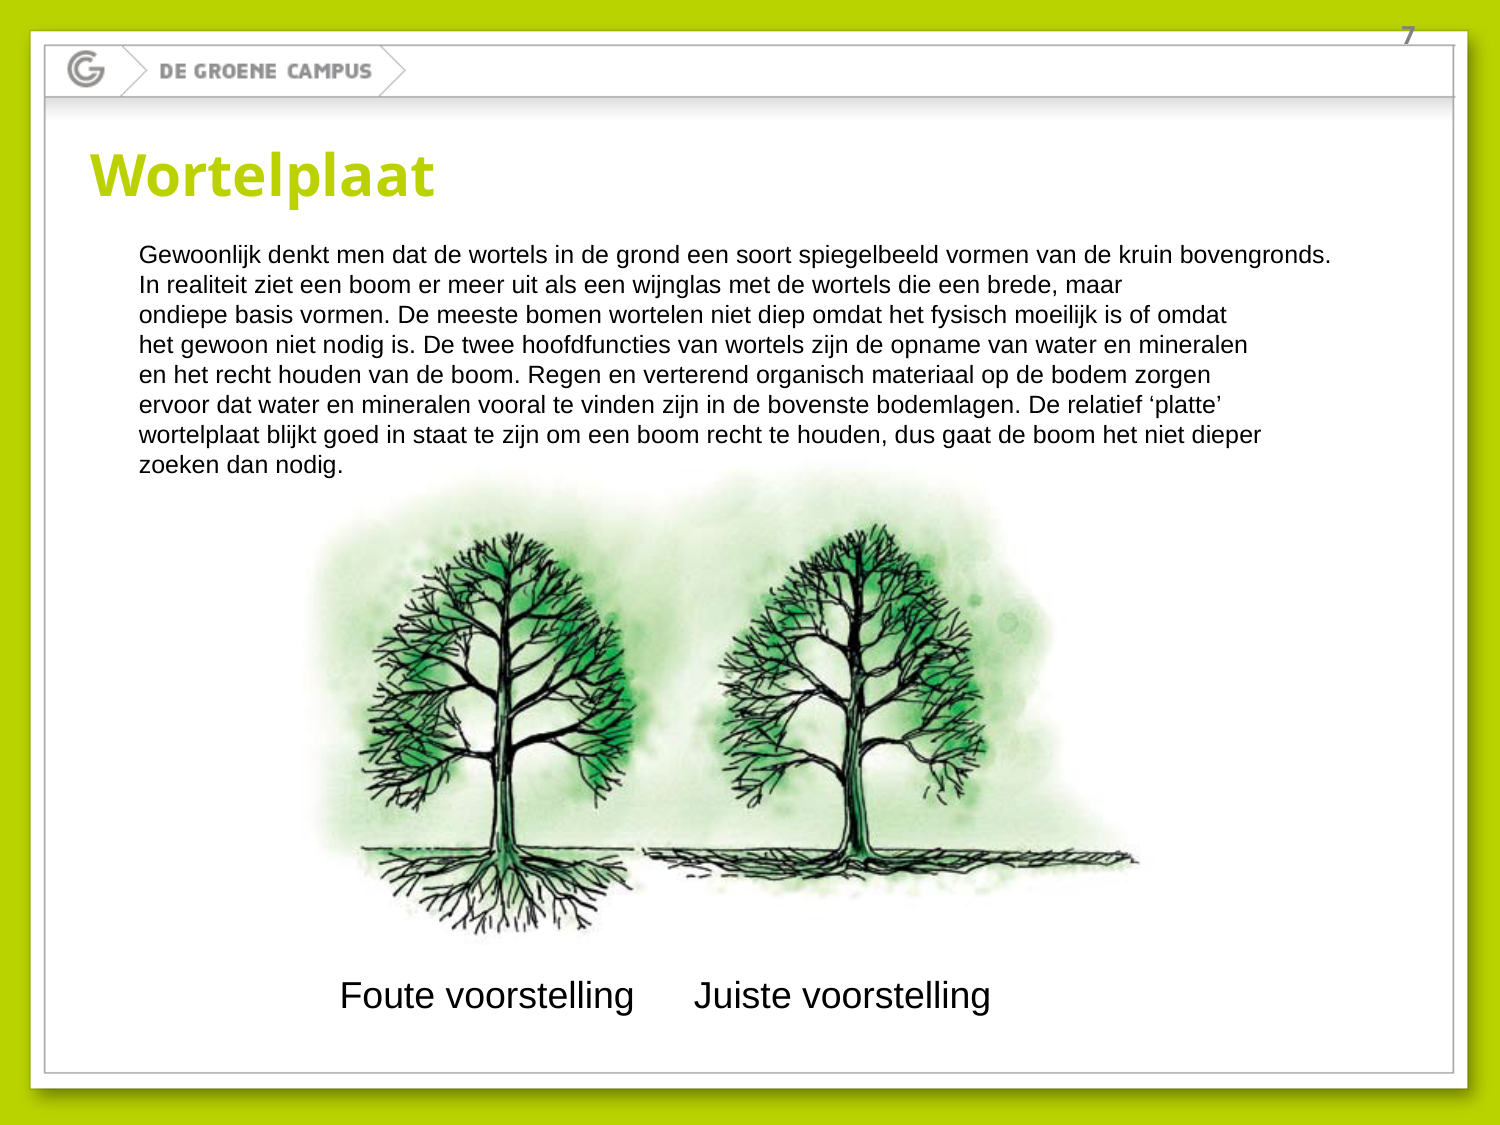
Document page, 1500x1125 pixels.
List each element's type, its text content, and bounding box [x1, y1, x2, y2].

text_box Gewoonlijk denkt men dat de wortels in de grond een soort spiegelbeeld vormen van de kruin bovengronds. In realiteit ziet een boom er meer uit als een wijnglas met de wortels die een brede, maar ondiepe basis vormen. De meeste bomen wortelen niet diep omdat het fysisch moeilijk is of omdat het gewoon niet nodig is. De twee hoofdfuncties van wortels zijn de opname van water en mineralen en het recht houden van de boom. Regen en verterend organisch materiaal op de bodem zorgen ervoor dat water en mineralen vooral te vinden zijn in de bovenste bodemlagen. De relatief ‘platte’ wortelplaat blijkt goed in staat te zijn om een boom recht te houden, dus gaat de boom het niet dieper zoeken dan nodig. [123, 231, 1435, 486]
text_box Juiste voorstelling [679, 964, 1022, 1024]
text_box Foute voorstelling [324, 964, 656, 1024]
title Wortelplaat [74, 79, 1351, 268]
slide_number 7 [1080, 11, 1431, 91]
picture [0, 0, 1500, 1125]
